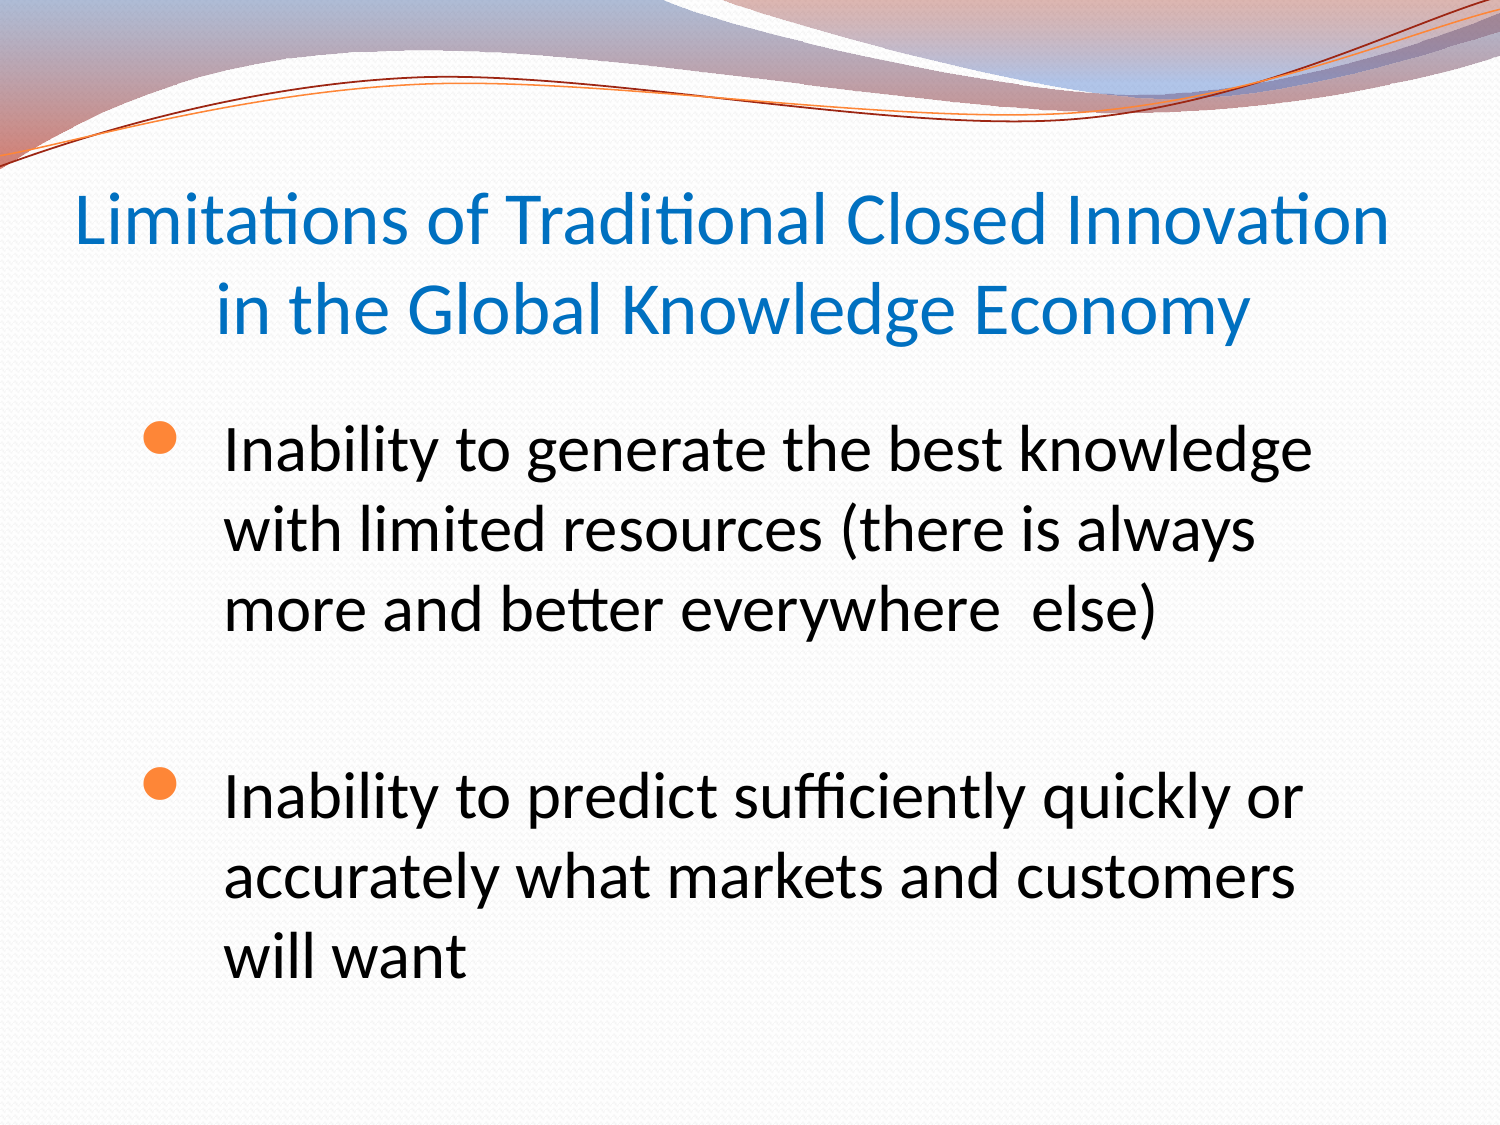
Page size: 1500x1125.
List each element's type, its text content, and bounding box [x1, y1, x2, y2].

title Limitations of Traditional Closed Innovation in the Global Knowledge Economy [58, 172, 1409, 350]
list Inability to generate the best knowledge with limited resources (there is always more and better everywhere else) Inability to predict sufficiently quickly or accurately what markets and customers will want [58, 397, 1409, 1001]
